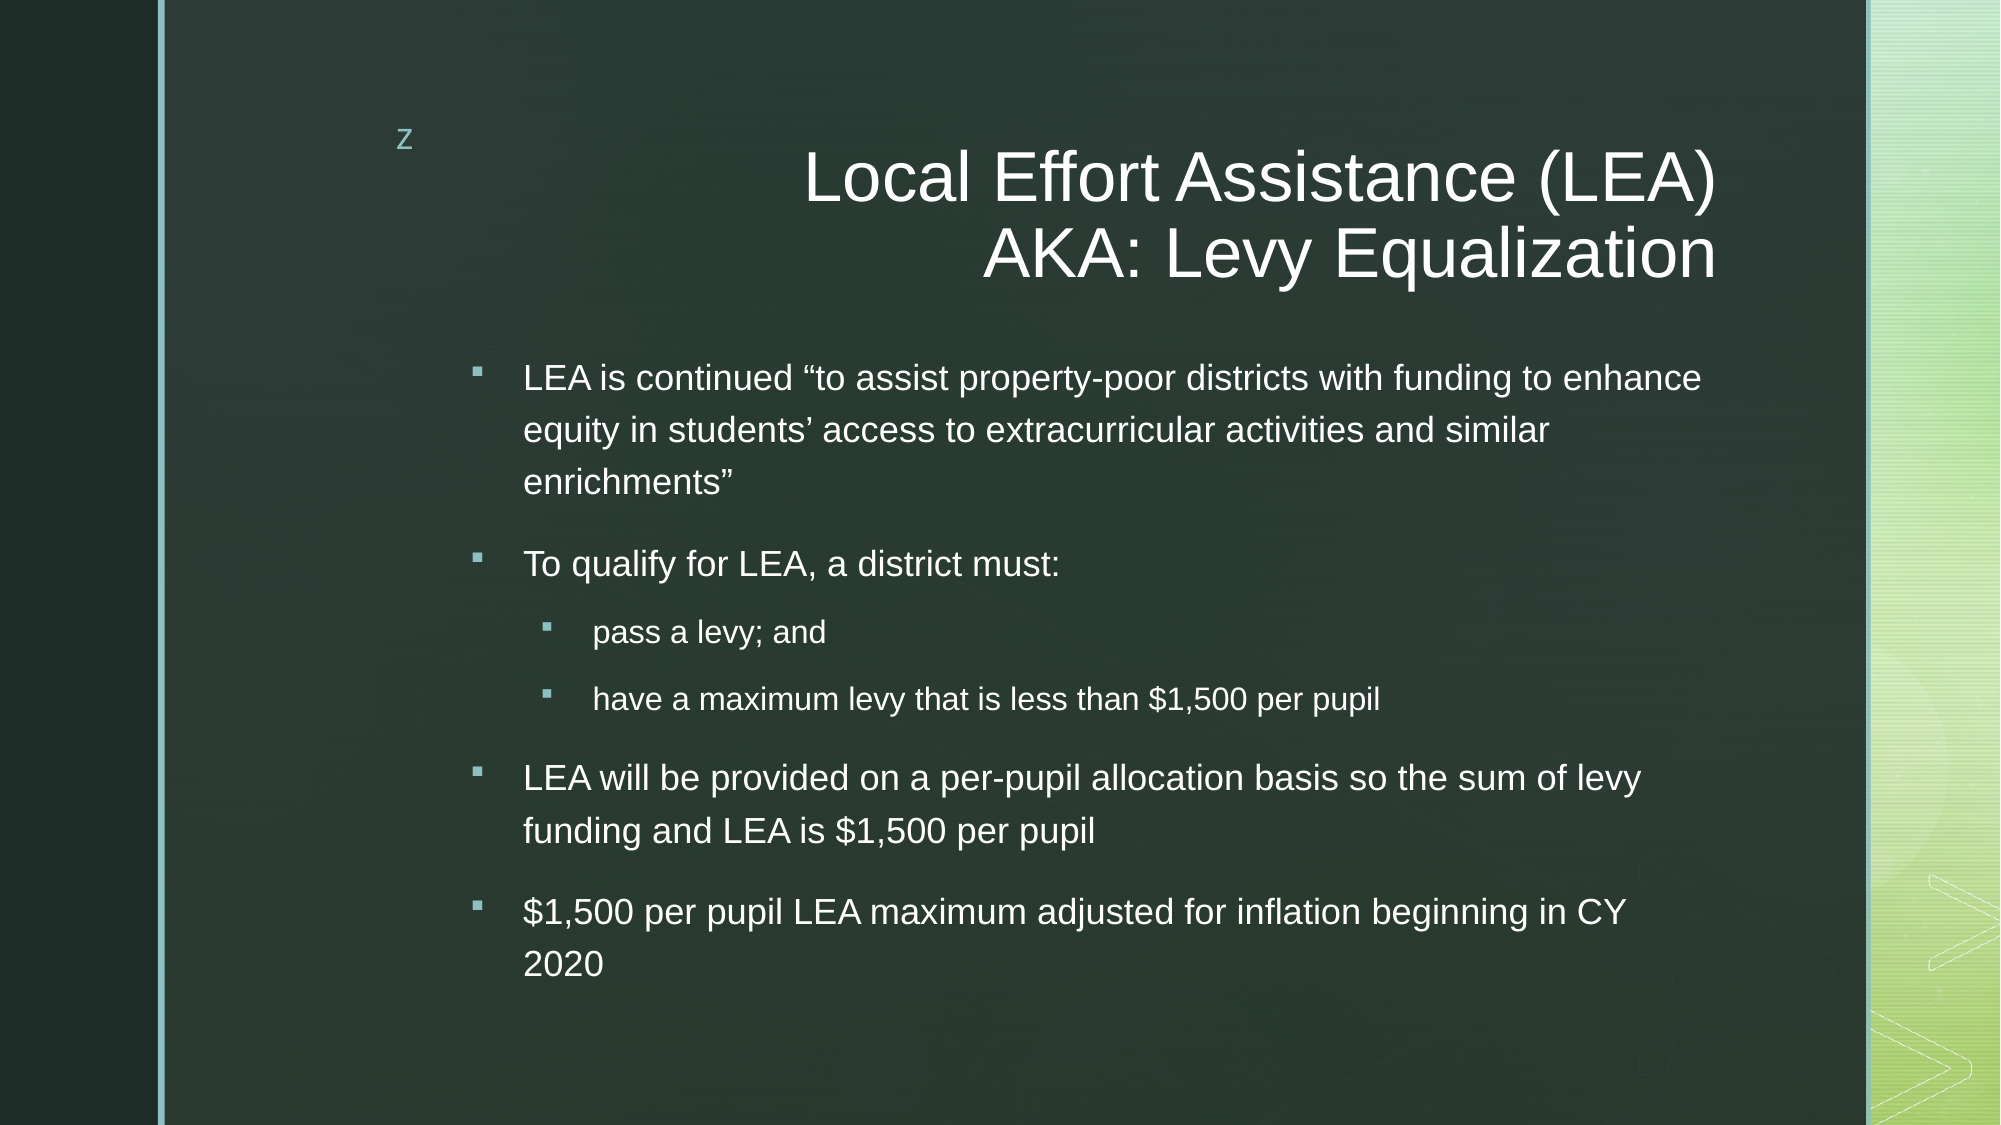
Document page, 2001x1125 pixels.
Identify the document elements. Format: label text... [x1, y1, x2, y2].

picture [1871, 0, 2001, 1125]
title Local Effort Assistance (LEA) AKA: Levy Equalization [428, 132, 1734, 310]
list LEA is continued “to assist property-poor districts with funding to enhance equity in students’ access to extracurricular activities and similar enrichments” To qualify for LEA, a district must: pass a levy; and have a maximum levy that is less than $1,500 per pupil LEA will be provided on a per-pupil allocation basis so the sum of levy funding and LEA is $1,500 per pupil $1,500 per pupil LEA maximum adjusted for inflation beginning in CY 2020 [454, 336, 1734, 993]
